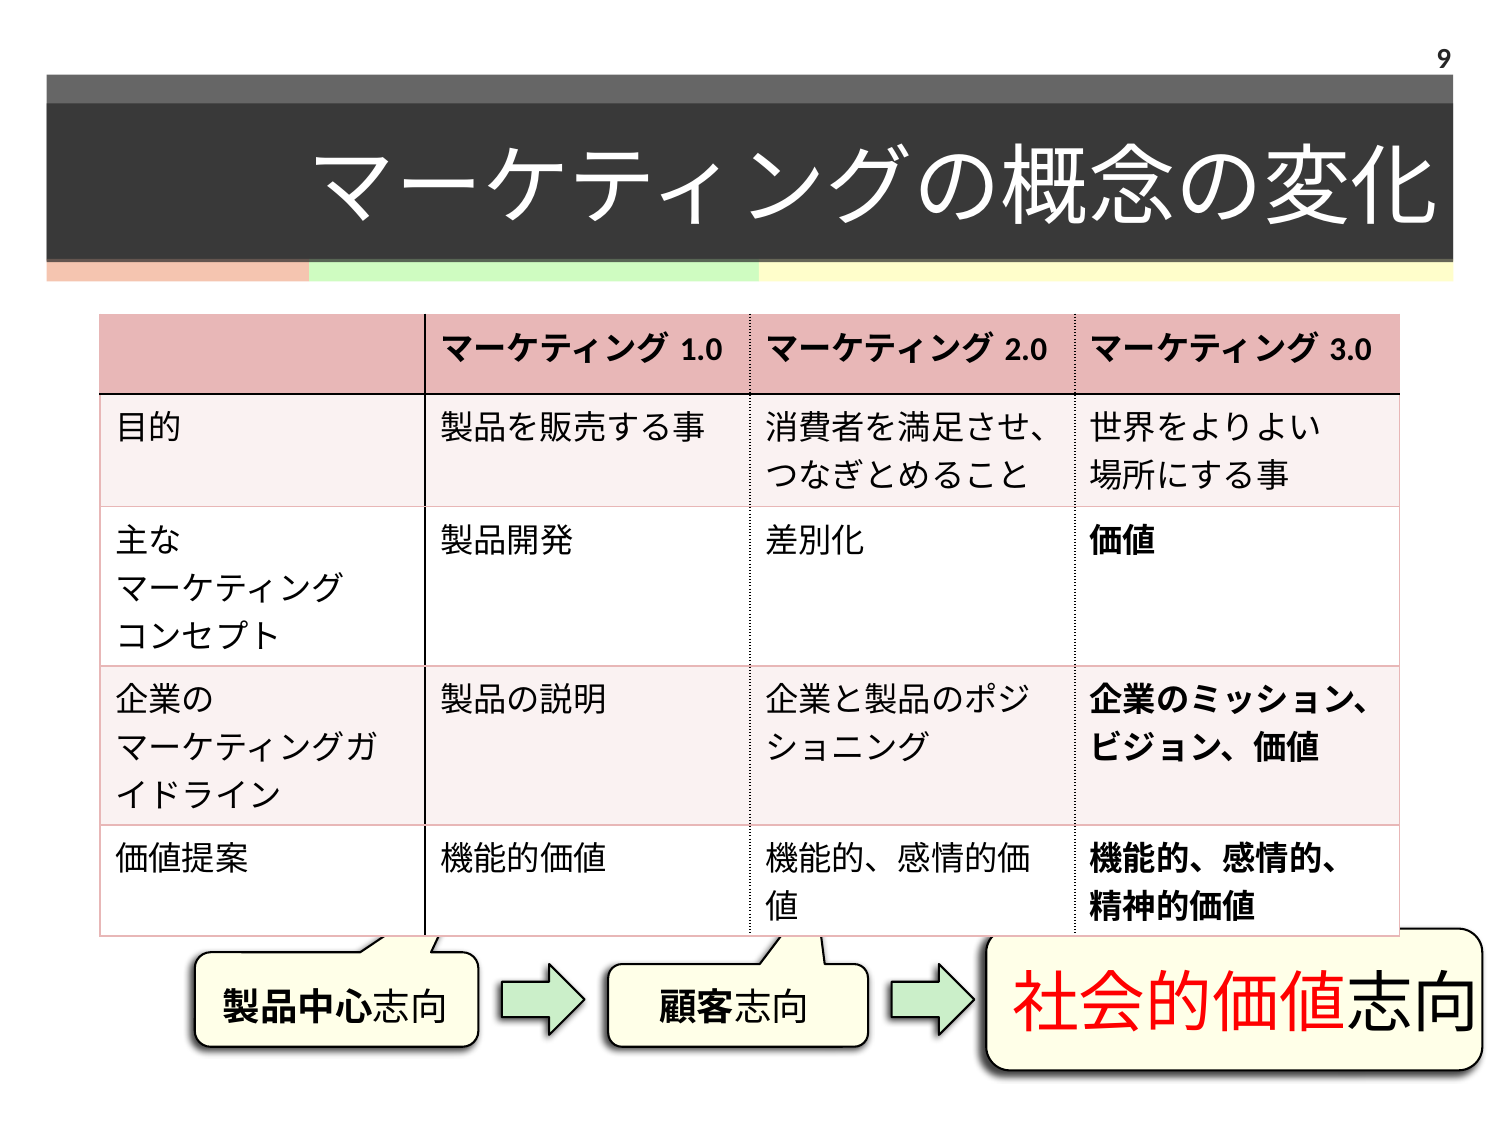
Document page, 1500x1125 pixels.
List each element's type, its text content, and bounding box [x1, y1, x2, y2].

table_cell 差別化 [750, 507, 1075, 665]
table_cell 製品を販売する事 [426, 395, 750, 506]
table_cell 製品の説明 [426, 667, 750, 824]
table_header マーケティング2.0 [750, 315, 1075, 393]
text_box [985, 927, 1484, 1072]
table_cell 製品開発 [426, 507, 750, 665]
text_box 顧客志向 [644, 975, 825, 1036]
text_box [500, 963, 586, 1036]
text_box 製品中心志向 [207, 975, 463, 1036]
table_cell 目的 [101, 395, 424, 506]
table_cell 価値 [1075, 507, 1399, 665]
table_cell 企業と製品のポジショニング [750, 667, 1075, 824]
table_header マーケティング3.0 [1075, 315, 1399, 393]
table_cell 世界をよりよい 場所にする事 [1075, 395, 1399, 506]
table_cell 企業のミッション、ビジョン、価値 [1075, 667, 1399, 824]
text_box 社会的価値志向 [997, 952, 1495, 1047]
table_cell 消費者を満足させ、つなぎとめること [750, 395, 1075, 506]
text_box [890, 963, 976, 1036]
title マーケティングの概念の変化 [46, 103, 1454, 263]
table_cell 企業の マーケティングガイドライン [101, 667, 424, 824]
table_header [101, 315, 424, 393]
table_cell 主な マーケティング コンセプト [101, 507, 424, 665]
text_box [607, 937, 870, 1048]
table_cell 価値提案 [101, 826, 424, 935]
slide_number 9 [1362, 27, 1467, 87]
table_header マーケティング1.0 [426, 315, 750, 393]
table_cell 機能的、感情的価値 [750, 826, 1075, 935]
text_box [193, 937, 480, 1048]
table_cell 機能的、感情的、精神的価値 [1075, 826, 1399, 935]
table_cell 機能的価値 [426, 826, 750, 935]
